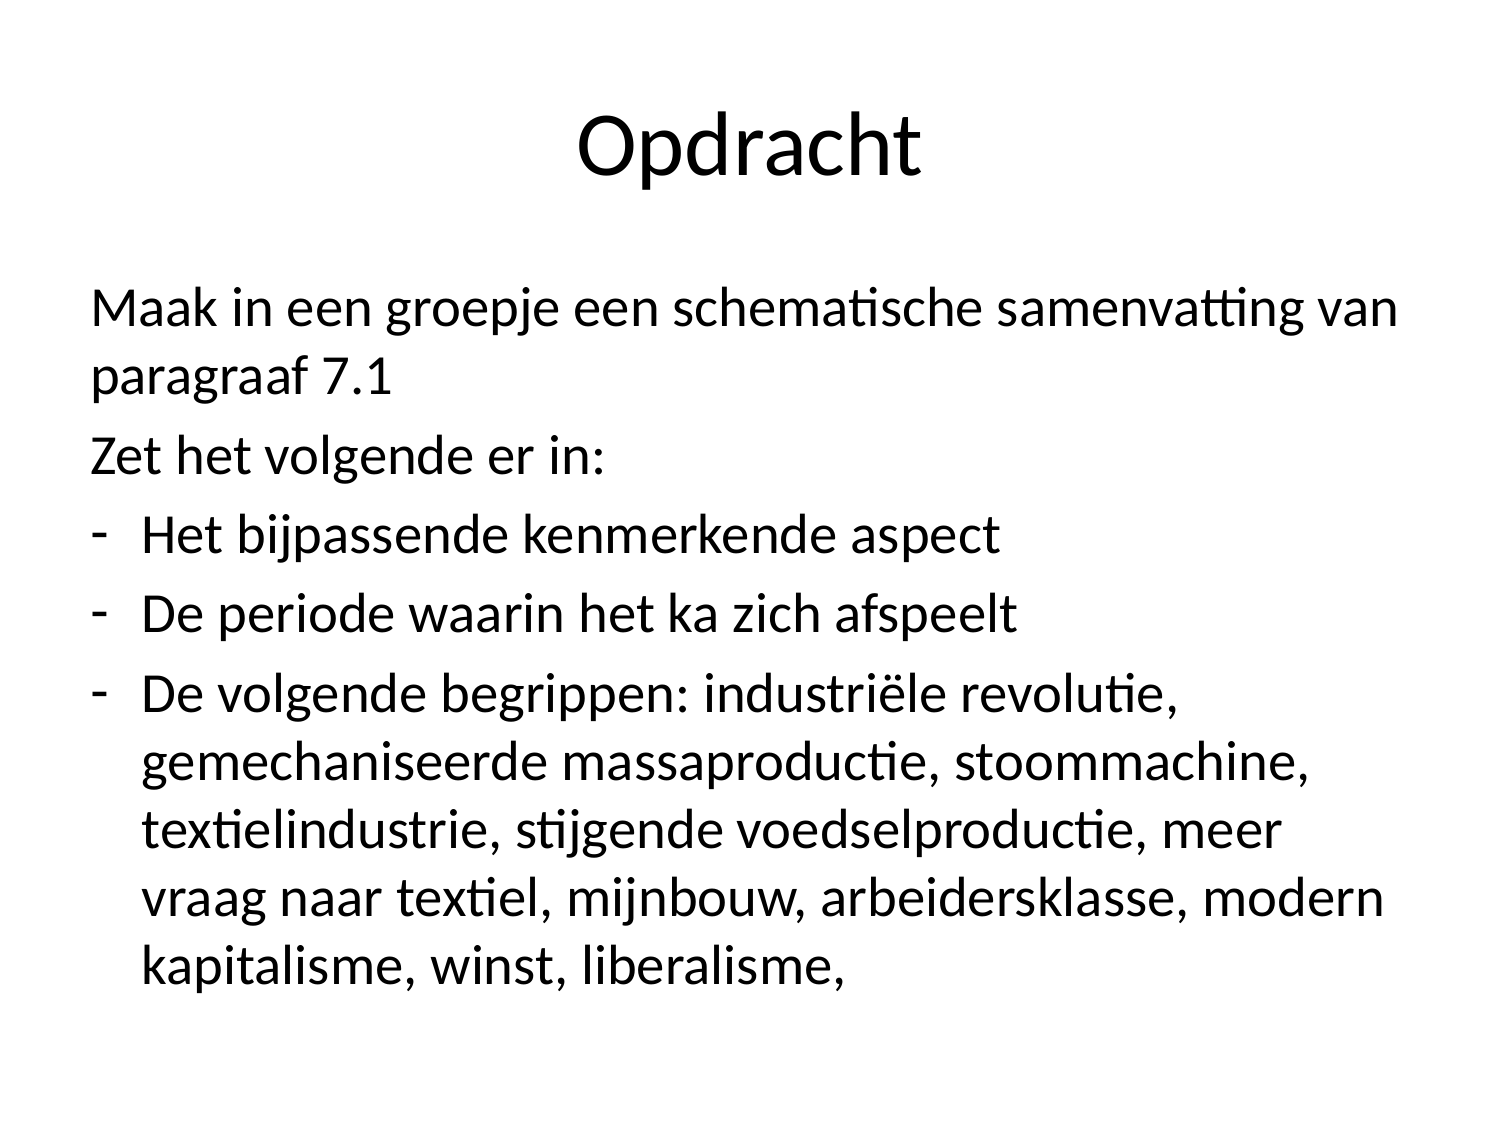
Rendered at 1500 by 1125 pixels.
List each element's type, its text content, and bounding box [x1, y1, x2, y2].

title Opdracht [75, 45, 1425, 233]
list Maak in een groepje een schematische samenvatting van paragraaf 7.1 Zet het volgende er in: Het bijpassende kenmerkende aspect De periode waarin het ka zich afspeelt De volgende begrippen: industriële revolutie, gemechaniseerde massaproductie, stoommachine, textielindustrie, stijgende voedselproductie, meer vraag naar textiel, mijnbouw, arbeidersklasse, modern kapitalisme, winst, liberalisme, [75, 262, 1425, 1005]
